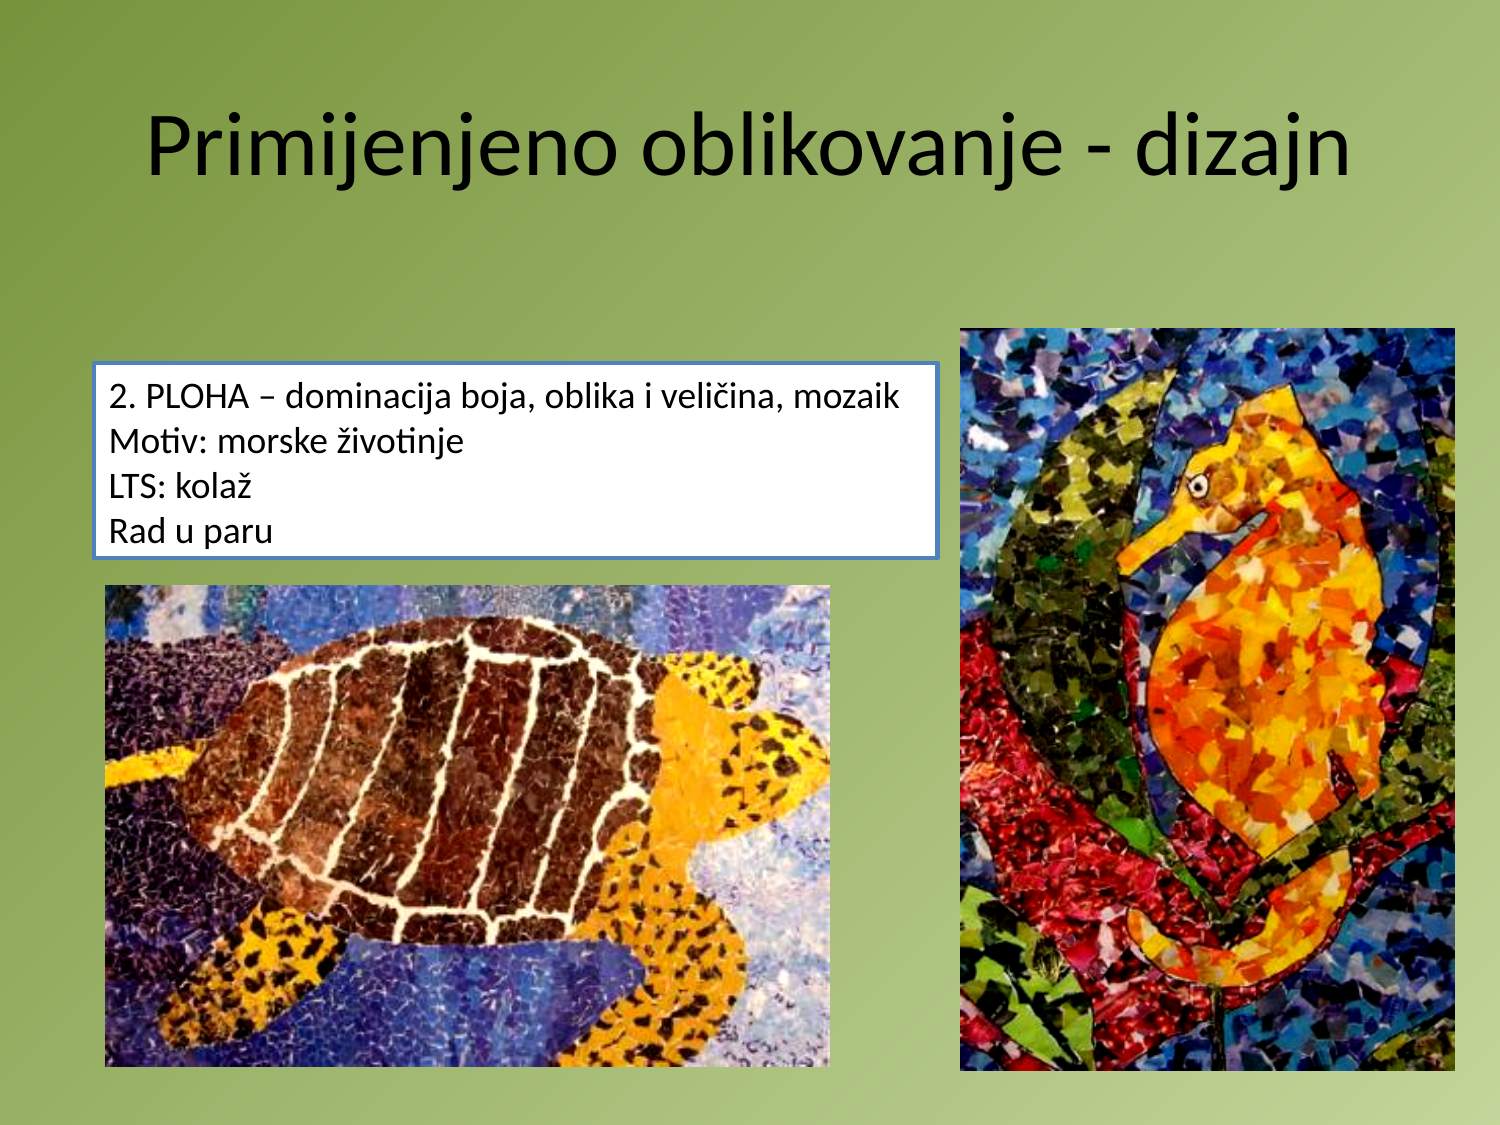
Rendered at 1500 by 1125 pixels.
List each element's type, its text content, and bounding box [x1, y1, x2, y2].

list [960, 327, 1456, 1071]
picture [105, 585, 830, 1067]
text_box 2. PLOHA – dominacija boja, oblika i veličina, mozaik Motiv: morske životinje LTS: kolaž Rad u paru [92, 361, 940, 560]
title Primijenjeno oblikovanje - dizajn [74, 44, 1426, 233]
